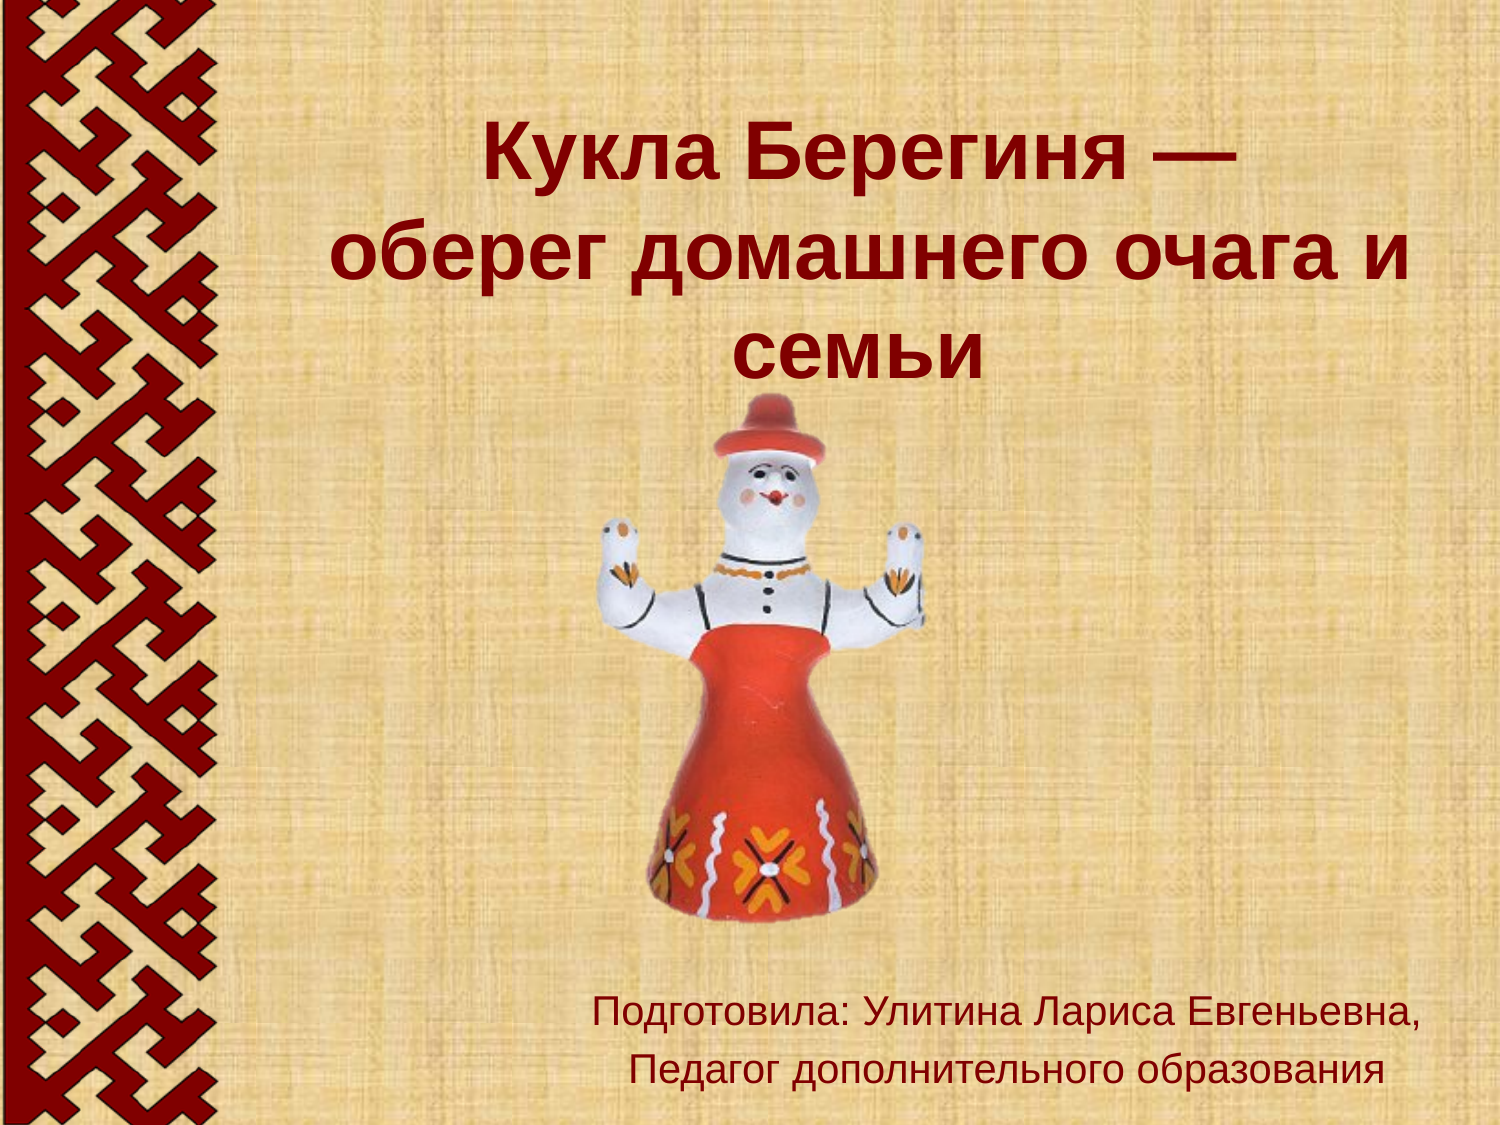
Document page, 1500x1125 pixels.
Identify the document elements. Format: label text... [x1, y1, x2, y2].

subtitle Подготовила: Улитина Лариса Евгеньевна, Педагог дополнительного образования [513, 975, 1500, 1125]
title Кукла Берегиня — оберег домашнего очага и семьи [485, 42, 1500, 449]
picture [0, 0, 1500, 1125]
